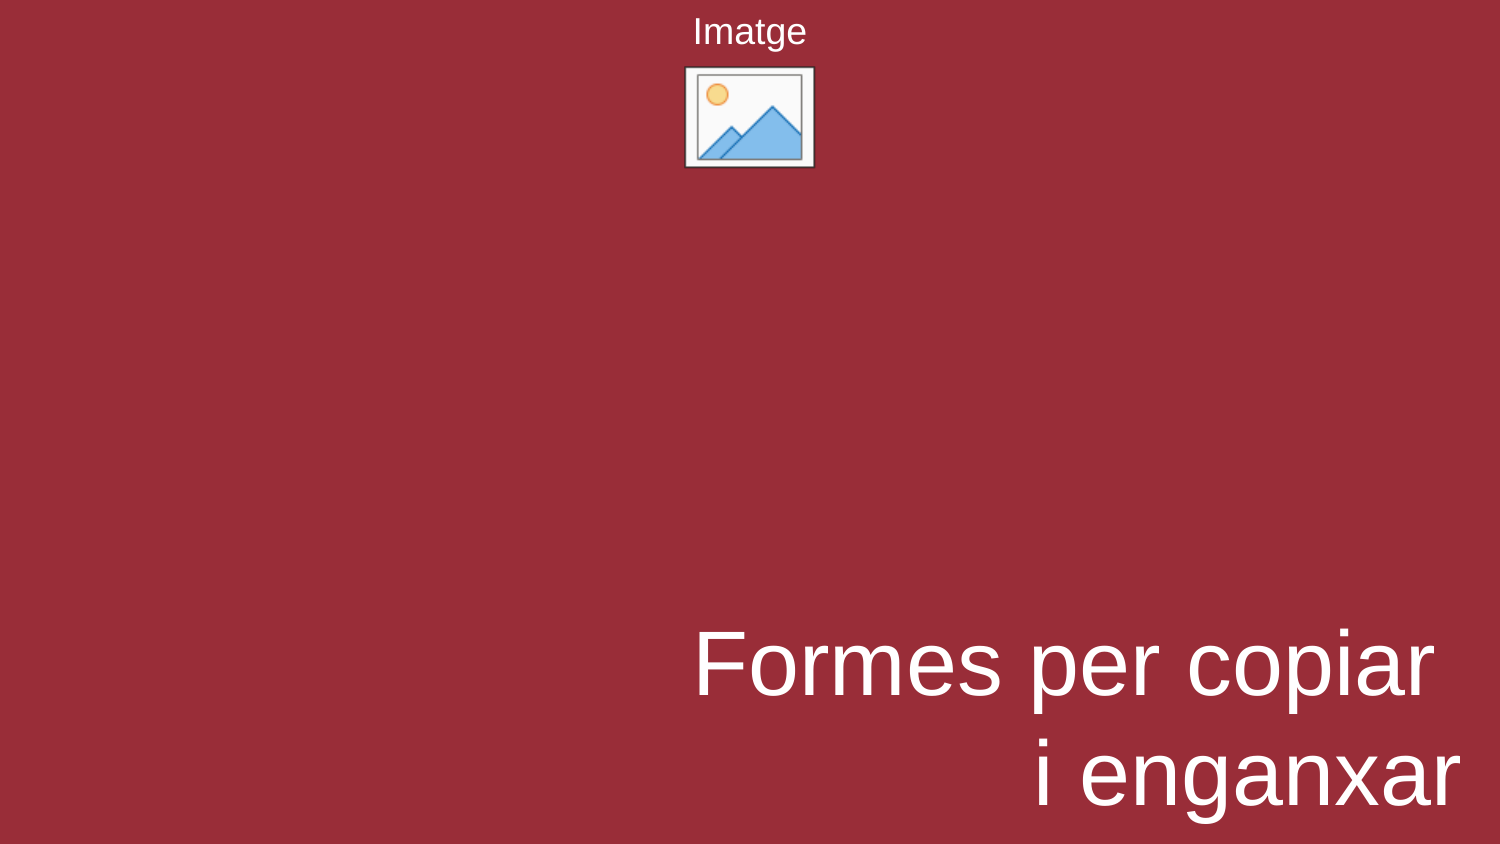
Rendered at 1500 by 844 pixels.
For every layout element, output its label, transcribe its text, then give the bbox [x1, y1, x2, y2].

picture [0, 0, 1500, 236]
list Formes per copiar i enganxar [476, 325, 1478, 832]
